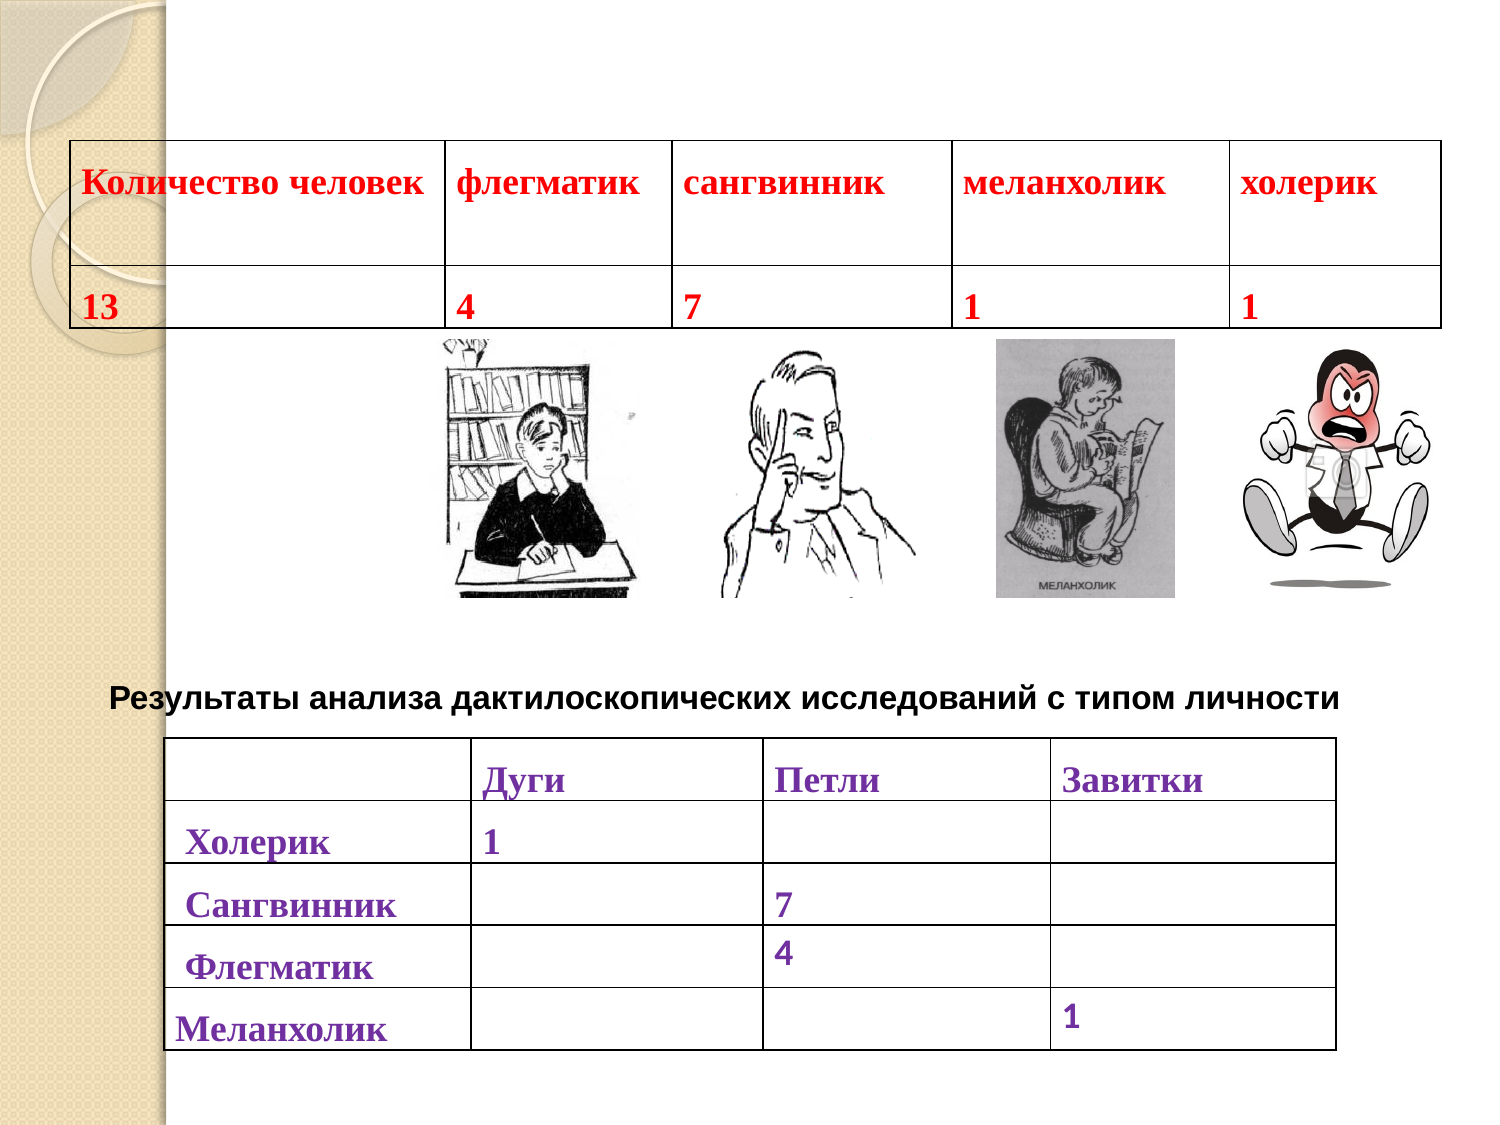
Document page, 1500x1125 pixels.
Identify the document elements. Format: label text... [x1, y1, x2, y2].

table_header Дуги [472, 739, 762, 800]
table_cell Сангвинник [165, 864, 470, 924]
table_header меланхолик [953, 141, 1229, 265]
picture [1230, 339, 1442, 598]
table_cell [472, 926, 762, 987]
table_cell Флегматик [165, 926, 470, 987]
table_cell [1051, 801, 1335, 862]
table_cell [472, 988, 762, 1049]
table_cell 13 [71, 266, 444, 327]
table_header Количество человек [71, 141, 444, 265]
table_cell 4 [764, 926, 1050, 987]
table_header [165, 739, 470, 800]
table_cell [764, 801, 1050, 862]
table_cell 4 [446, 266, 671, 327]
picture [691, 339, 927, 598]
table_cell 7 [673, 266, 951, 327]
table_cell 1 [1230, 266, 1440, 327]
table_cell 1 [953, 266, 1229, 327]
table_header Петли [764, 739, 1050, 800]
table_header Завитки [1051, 739, 1335, 800]
table_header холерик [1230, 141, 1440, 265]
table_header сангвинник [673, 141, 951, 265]
table_cell Холерик [165, 801, 470, 862]
picture [995, 339, 1175, 598]
picture [429, 339, 641, 598]
table_cell 1 [472, 801, 762, 862]
table_cell [1051, 926, 1335, 987]
table_cell Меланхолик [165, 988, 470, 1049]
table_cell 1 [1051, 988, 1335, 1049]
table_cell [764, 988, 1050, 1049]
table_cell 7 [764, 864, 1050, 924]
table_cell [472, 864, 762, 924]
table_cell [1051, 864, 1335, 924]
table_header флегматик [446, 141, 671, 265]
text_box Результаты анализа дактилоскопических исследований с типом личности [93, 668, 1454, 724]
